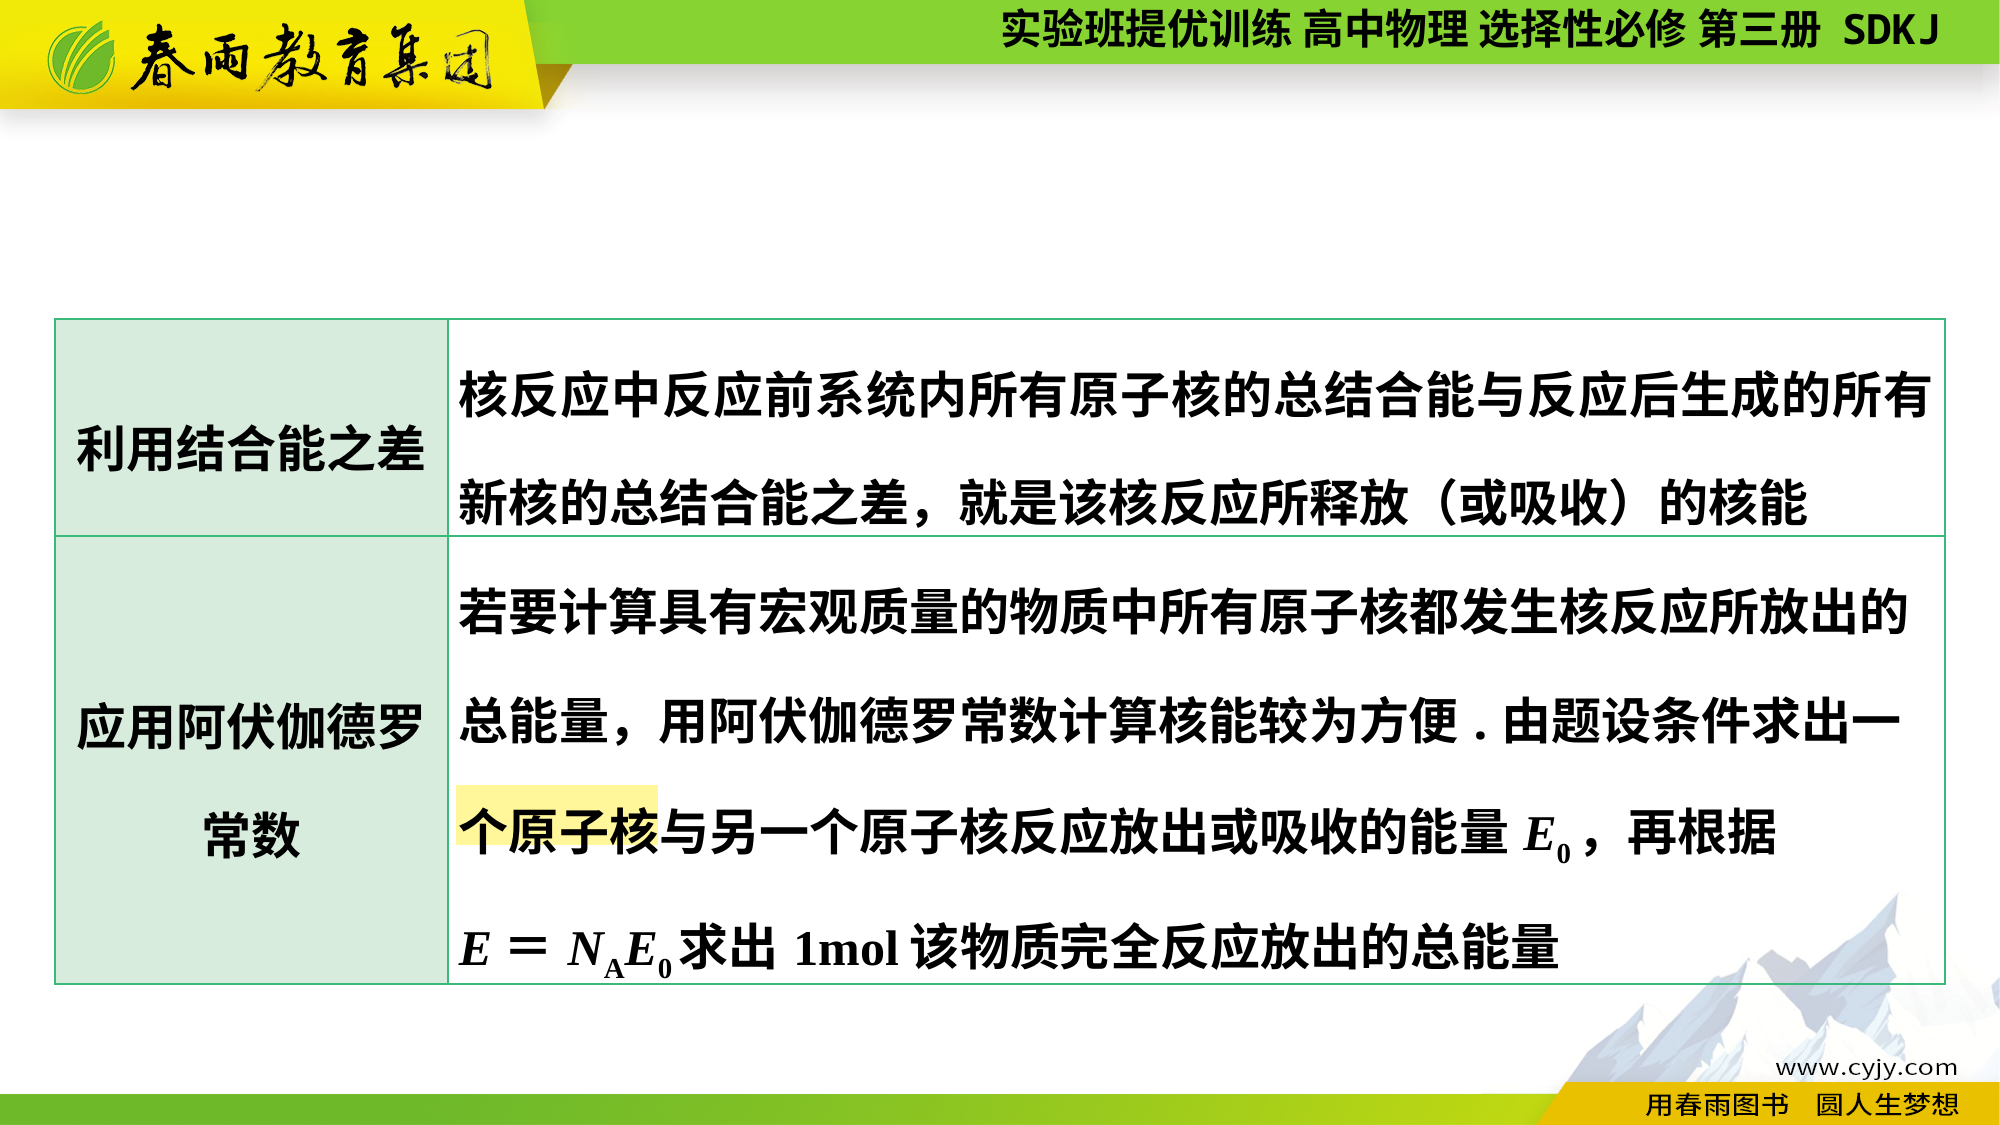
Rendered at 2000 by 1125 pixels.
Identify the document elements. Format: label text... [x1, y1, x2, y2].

table_header 核反应中反应前系统内所有原子核的总结合能与反应后生成的所有新核的总结合能之差，就是该核反应所释放（或吸收）的核能 [449, 320, 1944, 535]
table_cell 若要计算具有宏观质量的物质中所有原子核都发生核反应所放出的总能量，用阿伏伽德罗常数计算核能较为方便.由题设条件求出一个原子核与另一个原子核反应放出或吸收的能量E0，再根据 E＝NAE0求出1mol该物质完全反应放出的总能量 [449, 537, 1944, 983]
picture [0, 0, 2000, 1125]
table_header 利用结合能之差 [56, 320, 447, 535]
table_cell 应用阿伏伽德罗 常数 [56, 537, 447, 983]
